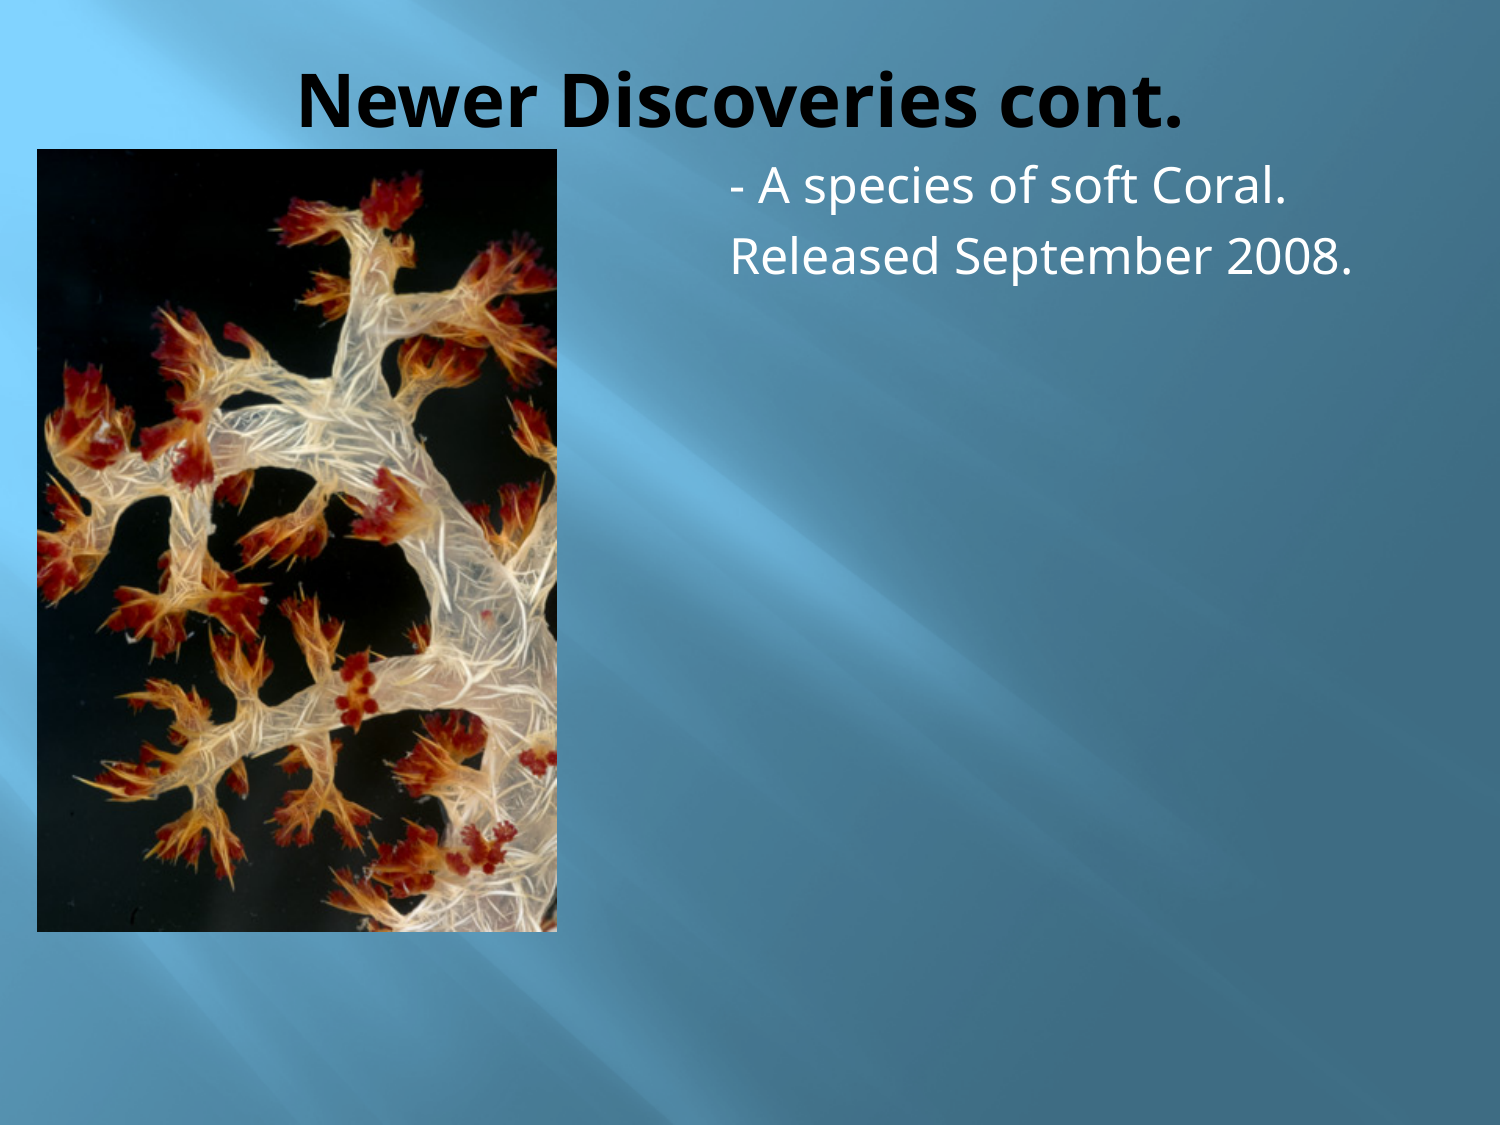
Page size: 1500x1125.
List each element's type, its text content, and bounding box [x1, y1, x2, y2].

list - A species of soft Coral. Released September 2008. [24, 137, 1463, 1100]
picture [37, 149, 557, 932]
title Newer Discoveries cont. [75, 45, 1425, 137]
